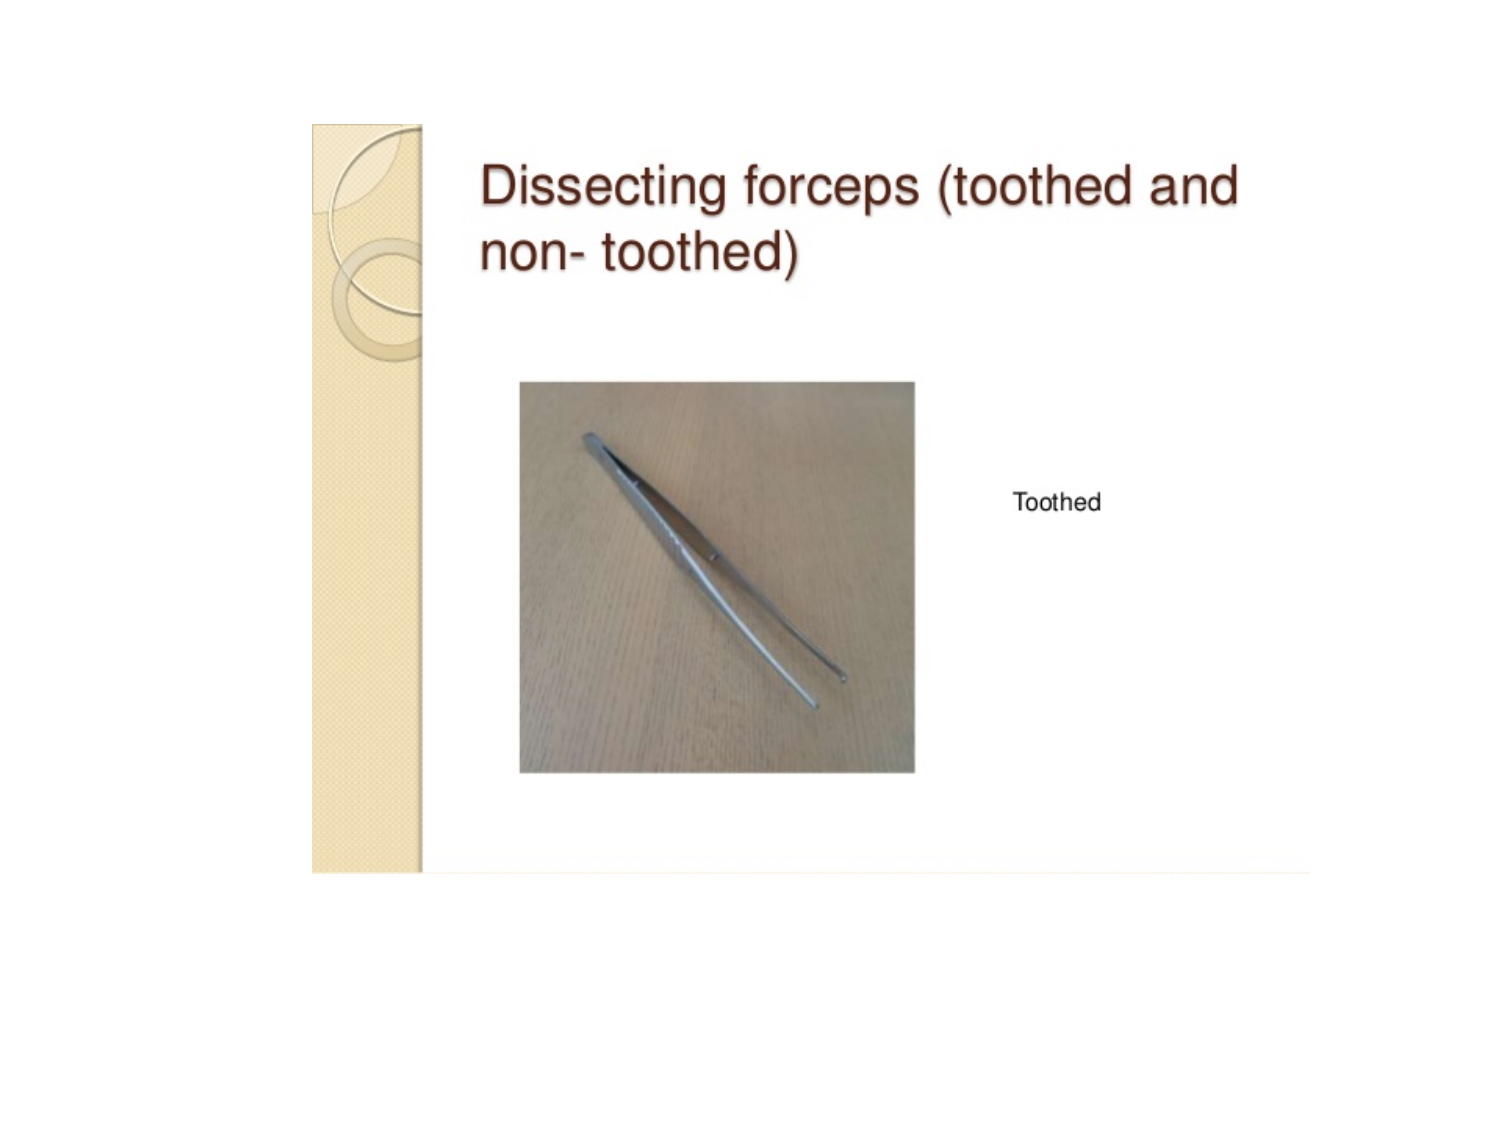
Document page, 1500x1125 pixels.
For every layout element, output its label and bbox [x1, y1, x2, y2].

picture [312, 124, 1310, 874]
